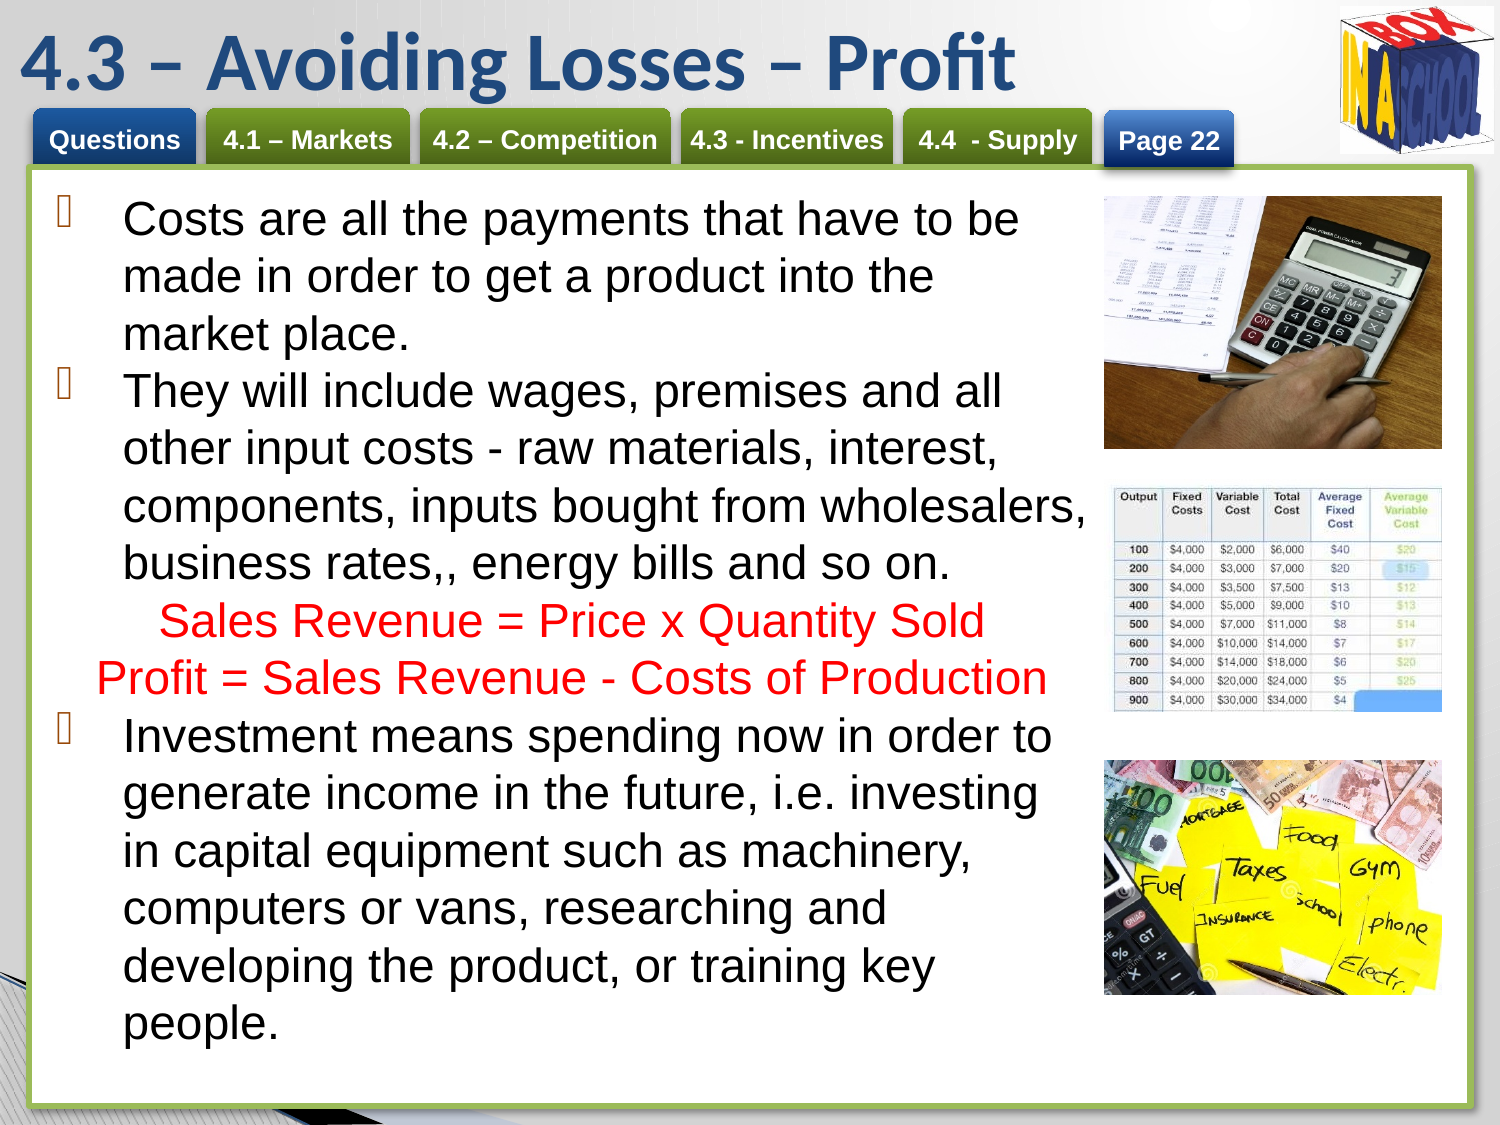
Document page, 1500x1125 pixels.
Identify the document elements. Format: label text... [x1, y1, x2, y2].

picture [1340, 6, 1495, 154]
text_box Page 22 [1104, 109, 1235, 167]
text_box Costs are all the payments that have to be made in order to get a product into the market place. They will include wages, premises and all other input costs - raw materials, interest, components, inputs bought from wholesalers, business rates,, energy bills and so on. Sales Revenue = Price x Quantity Sold Profit = Sales Revenue - Costs of Production Investment means spending now in order to generate income in the future, i.e. investing in capital equipment such as machinery, computers or vans, researching and developing the product, or training key people. [41, 179, 1105, 1057]
picture [1104, 759, 1442, 996]
title 4.3 – Avoiding Losses – Profit [5, 11, 1270, 102]
picture [1104, 196, 1442, 449]
picture [281, 1114, 303, 1125]
picture [1104, 478, 1442, 712]
